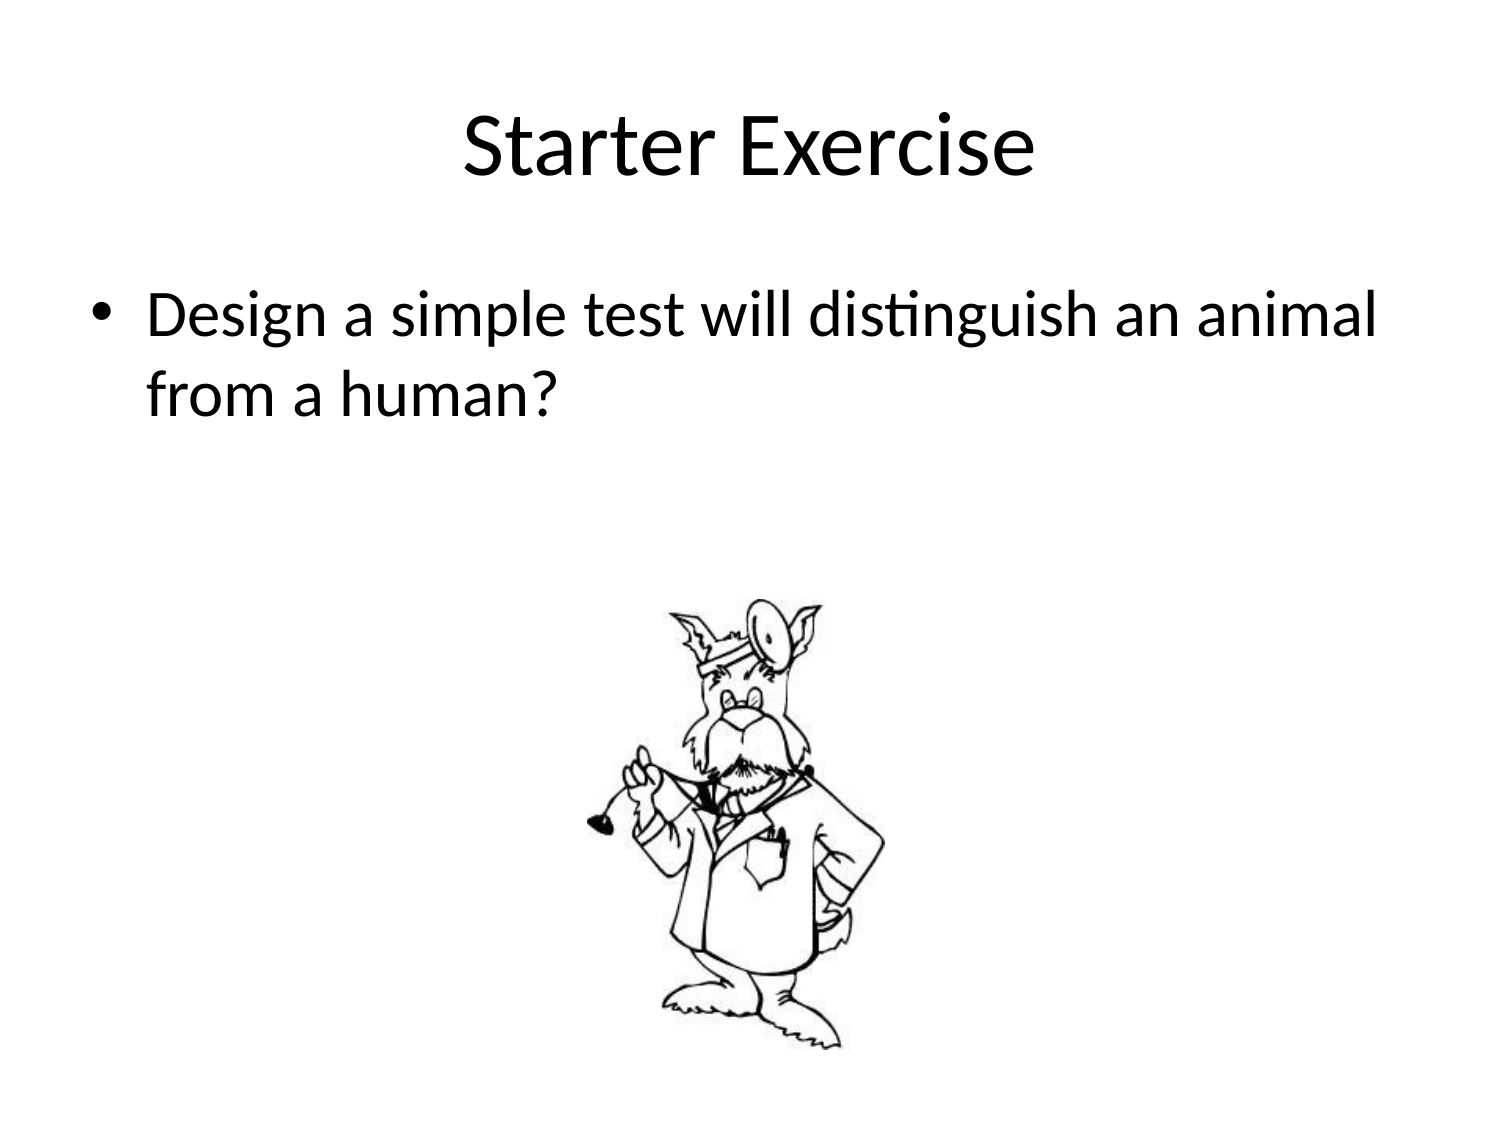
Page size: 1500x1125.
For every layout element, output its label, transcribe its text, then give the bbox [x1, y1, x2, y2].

list Design a simple test will distinguish an animal from a human? [75, 262, 1425, 500]
picture [587, 599, 885, 1051]
title Starter Exercise [75, 45, 1425, 233]
